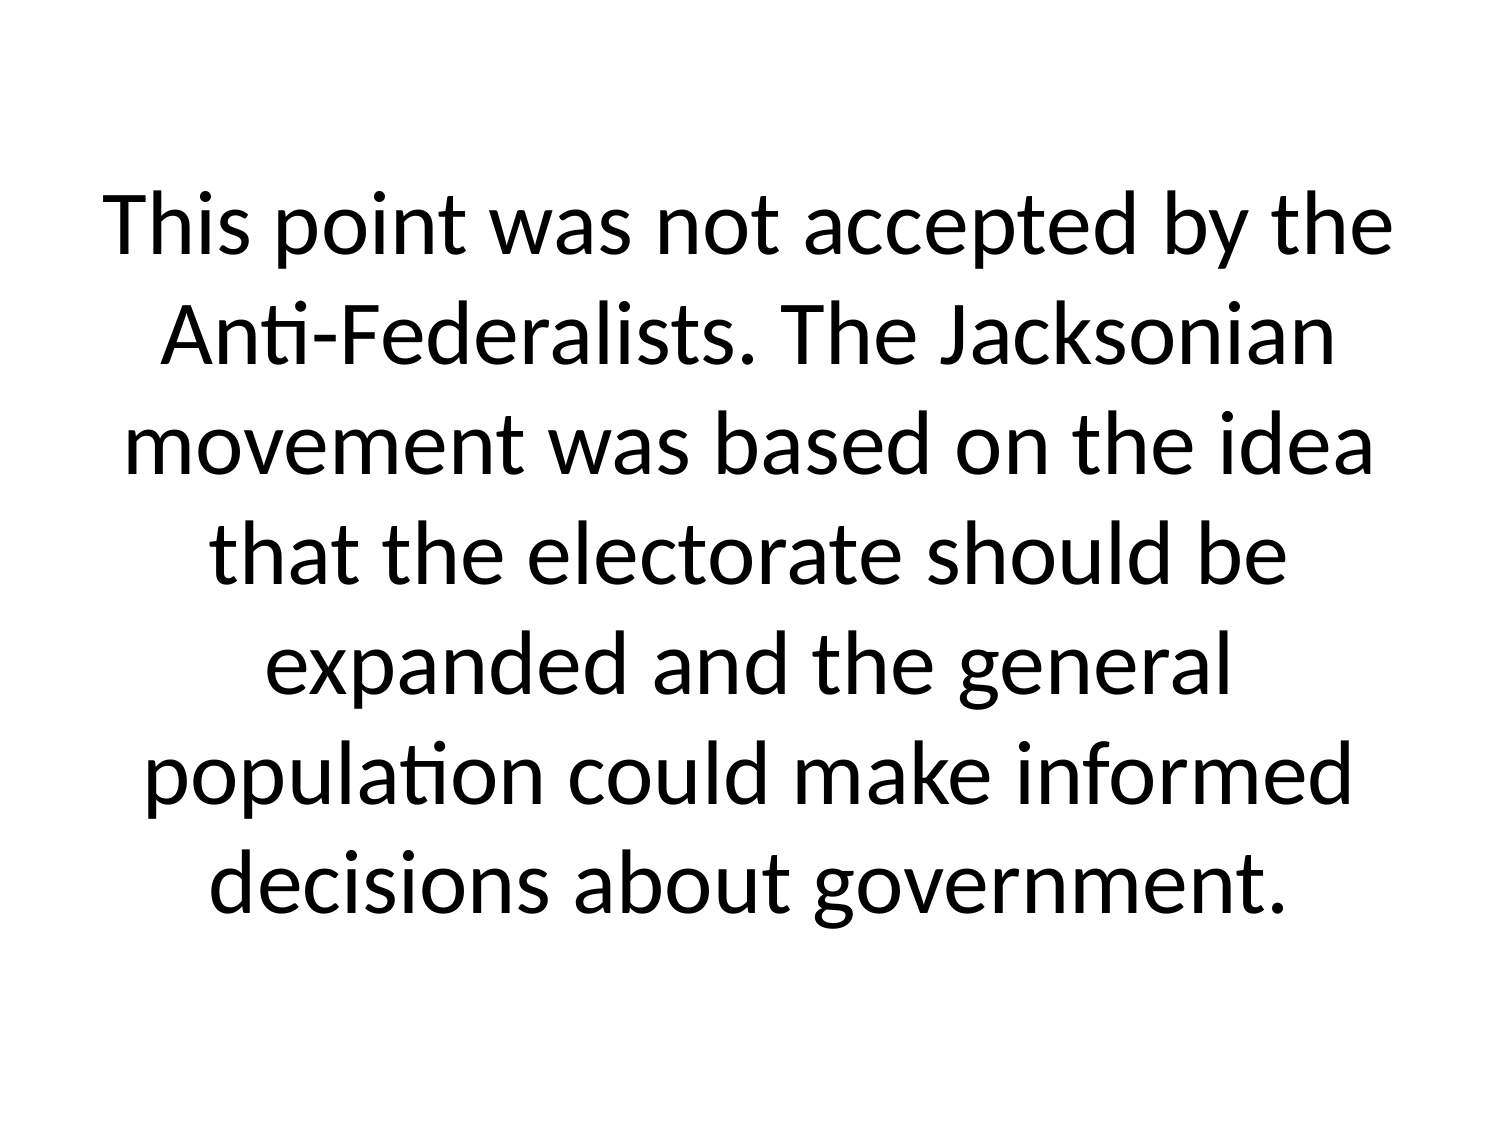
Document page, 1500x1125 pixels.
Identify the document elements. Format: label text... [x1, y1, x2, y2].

title This point was not accepted by the Anti-Federalists. The Jacksonian movement was based on the idea that the electorate should be expanded and the general population could make informed decisions about government. [74, 44, 1426, 1051]
